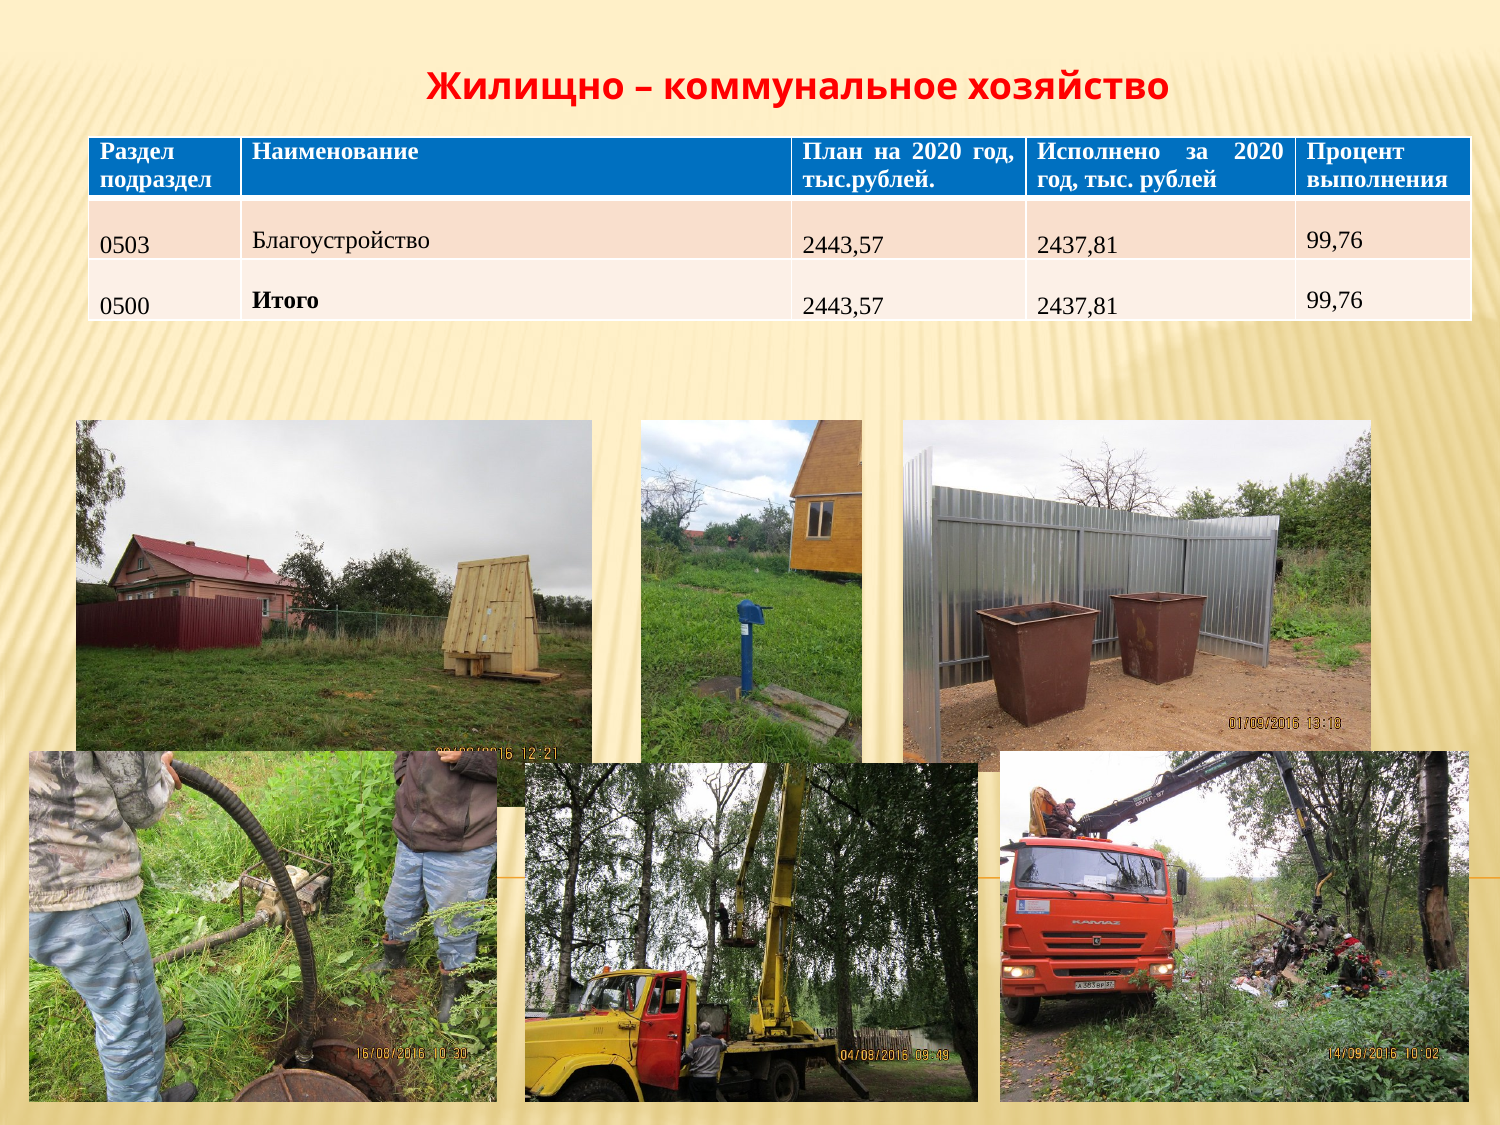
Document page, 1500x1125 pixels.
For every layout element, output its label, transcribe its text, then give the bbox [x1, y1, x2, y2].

table_cell Итого [242, 260, 791, 319]
table_cell 0500 [89, 260, 240, 319]
table_cell 2437,81 [1027, 260, 1295, 319]
table_cell Благоустройство [242, 201, 791, 258]
text_box Жилищно – коммунальное хозяйство [411, 54, 1186, 115]
table_header Раздел подраздел [89, 138, 240, 195]
table_header Исполнено за 2020 год, тыс. рублей [1027, 138, 1295, 195]
picture [29, 420, 1469, 1103]
table_cell 0503 [89, 201, 240, 258]
table_cell 2443,57 [792, 260, 1025, 319]
table_cell 2443,57 [792, 201, 1025, 258]
table_cell 99,76 [1296, 201, 1470, 258]
table_header План на 2020 год, тыс.рублей. [792, 138, 1025, 195]
table_cell 99,76 [1296, 260, 1470, 319]
table_header Наименование [242, 138, 791, 195]
table_header Процент выполнения [1296, 138, 1470, 195]
table_cell 2437,81 [1027, 201, 1295, 258]
